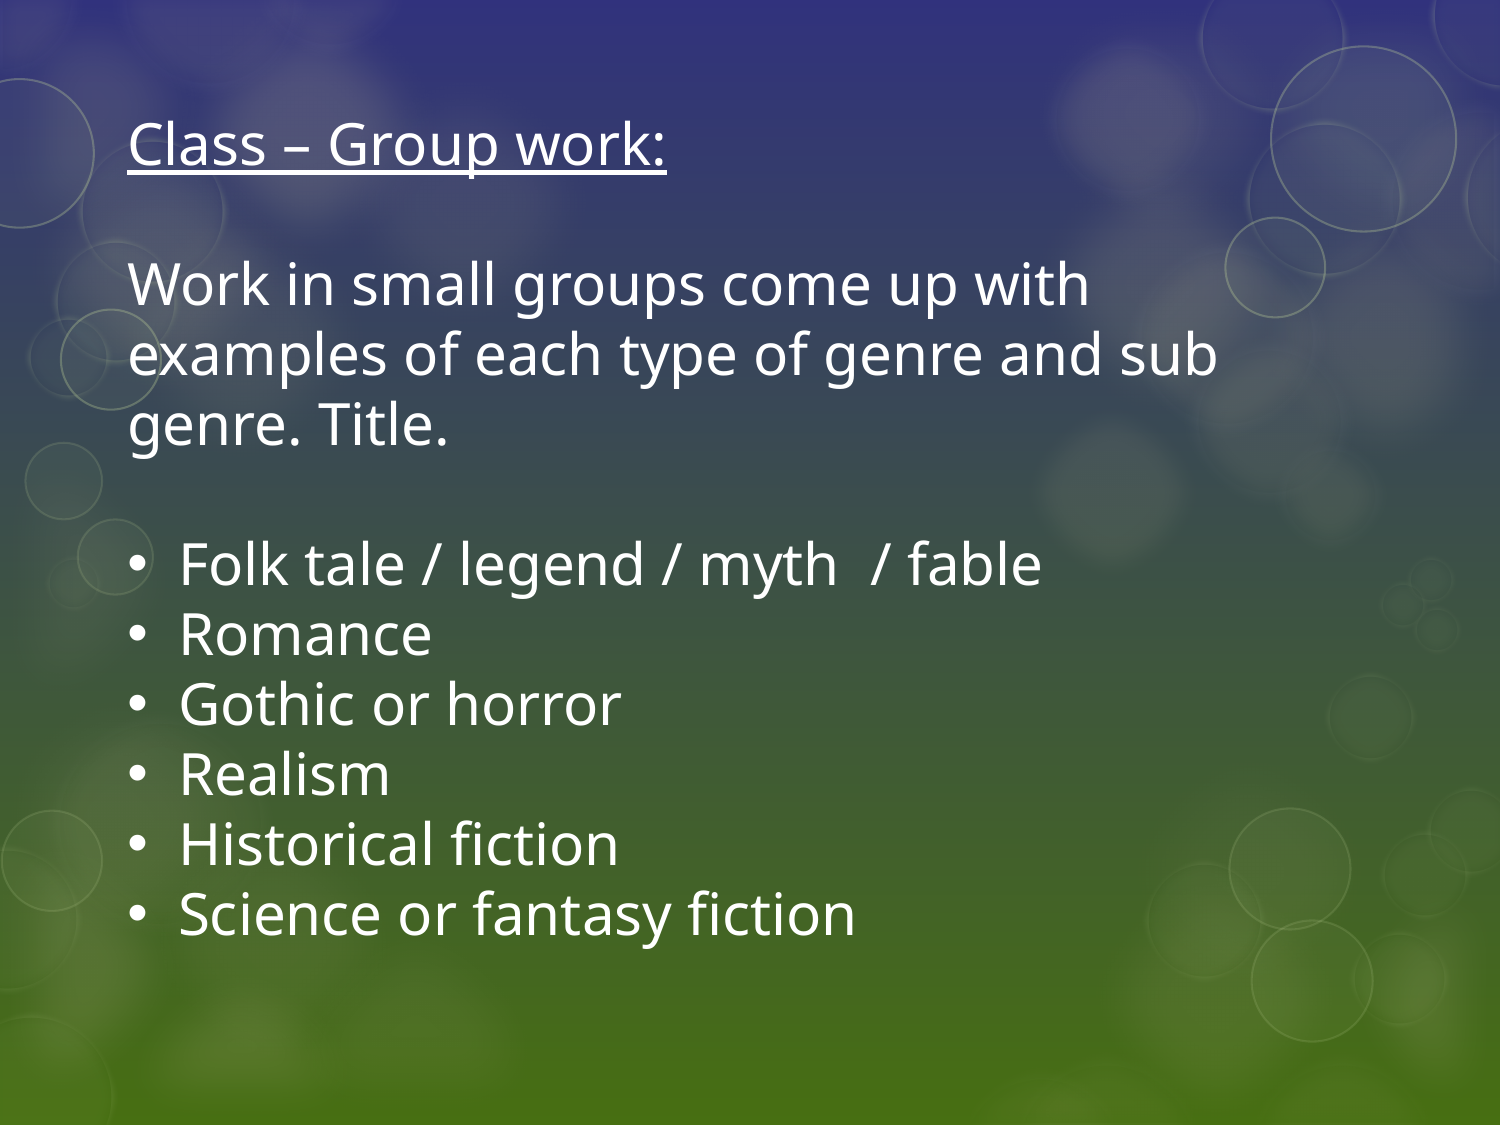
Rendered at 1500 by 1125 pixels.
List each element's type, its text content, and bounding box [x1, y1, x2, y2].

text_box Class – Group work: Work in small groups come up with examples of each type of genre and sub genre. Title. Folk tale / legend / myth / fable Romance Gothic or horror Realism Historical fiction Science or fantasy fiction [112, 99, 1238, 1095]
